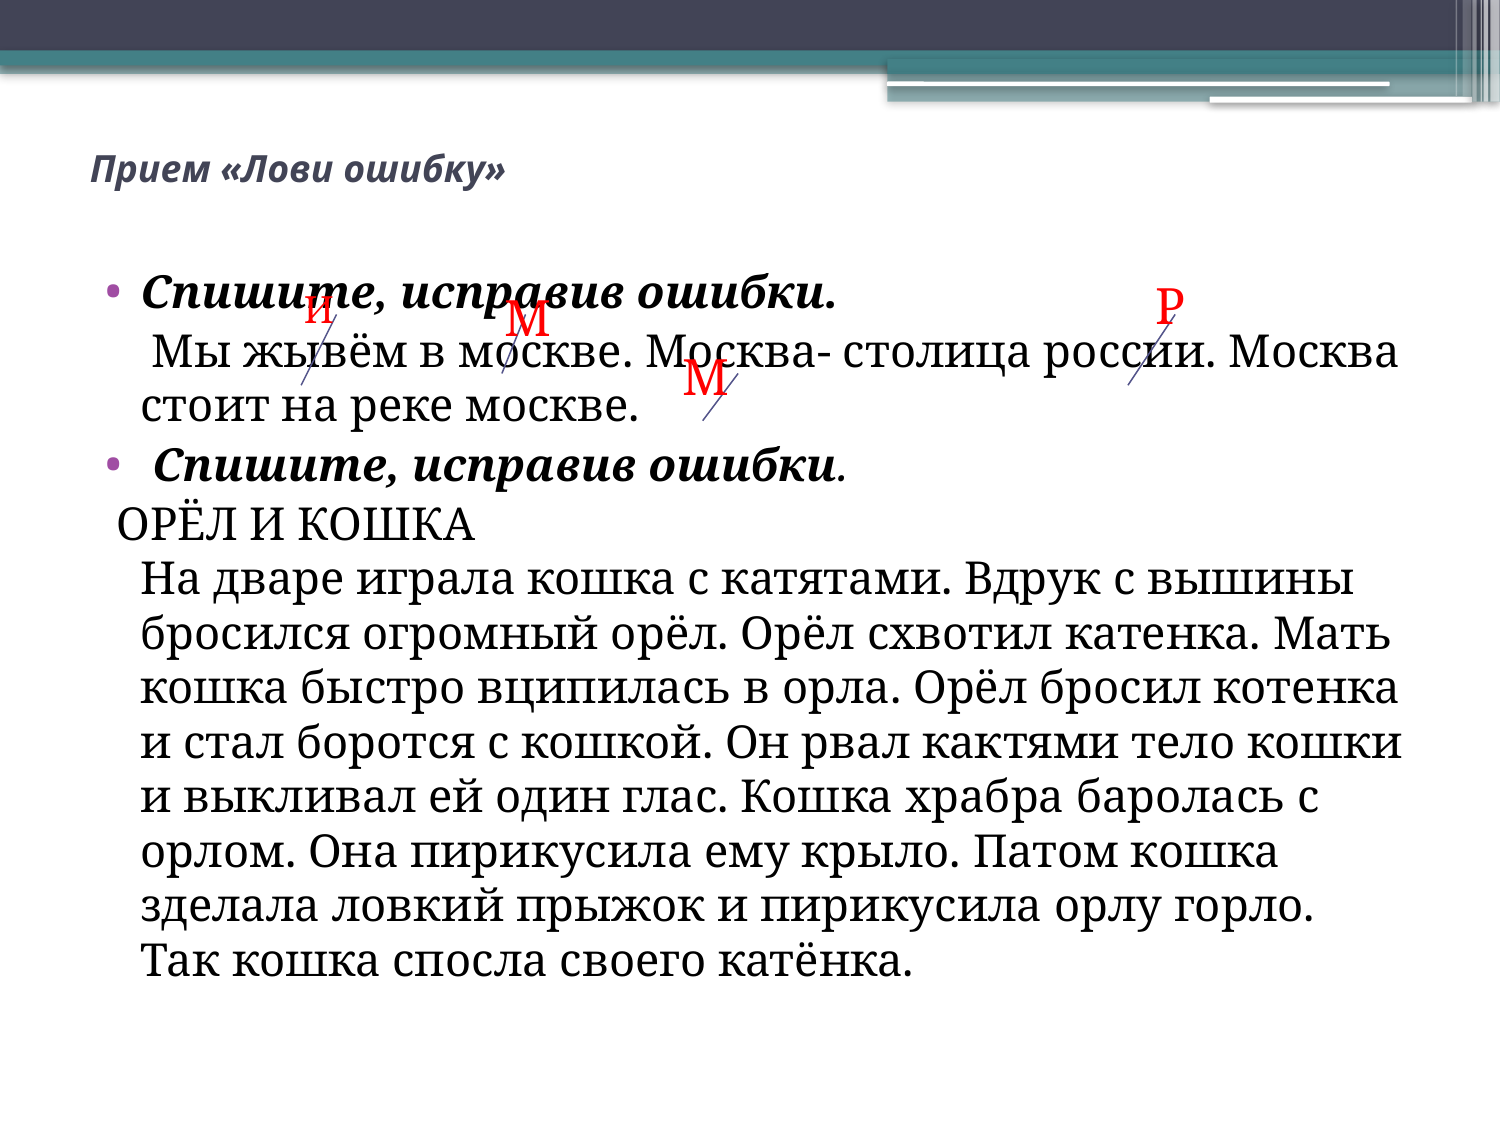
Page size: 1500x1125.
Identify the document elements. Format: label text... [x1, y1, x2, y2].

title Прием «Лови ошибку» [75, 137, 1425, 244]
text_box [702, 373, 739, 421]
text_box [300, 314, 337, 386]
text_box Р [1140, 267, 1201, 342]
text_box М [667, 338, 745, 413]
text_box И [289, 278, 351, 339]
text_box М [490, 278, 567, 354]
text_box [501, 314, 526, 374]
list Спишите, исправив ошибки. Мы жывём в москве. Москва- столица россии. Москва стоит на реке москве. Спишите, исправив ошибки. ОРЁЛ И КОШКА На дваре играла кошка с катятами. Вдрук с вышины бросился огромный орёл. Орёл схвотил катенка. Мать кошка быстро вципилась в орла. Орёл бросил котенка и стал боротся с кошкой. Он рвал кактями тело кошки и выкливал ей один глас. Кошка храбра баролась с орлом. Она пирикусила ему крыло. Патом кошка зделала ловкий прыжок и пирикусила орлу горло. Так кошка спосла своего катёнка. [75, 255, 1425, 1079]
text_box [1127, 314, 1176, 386]
